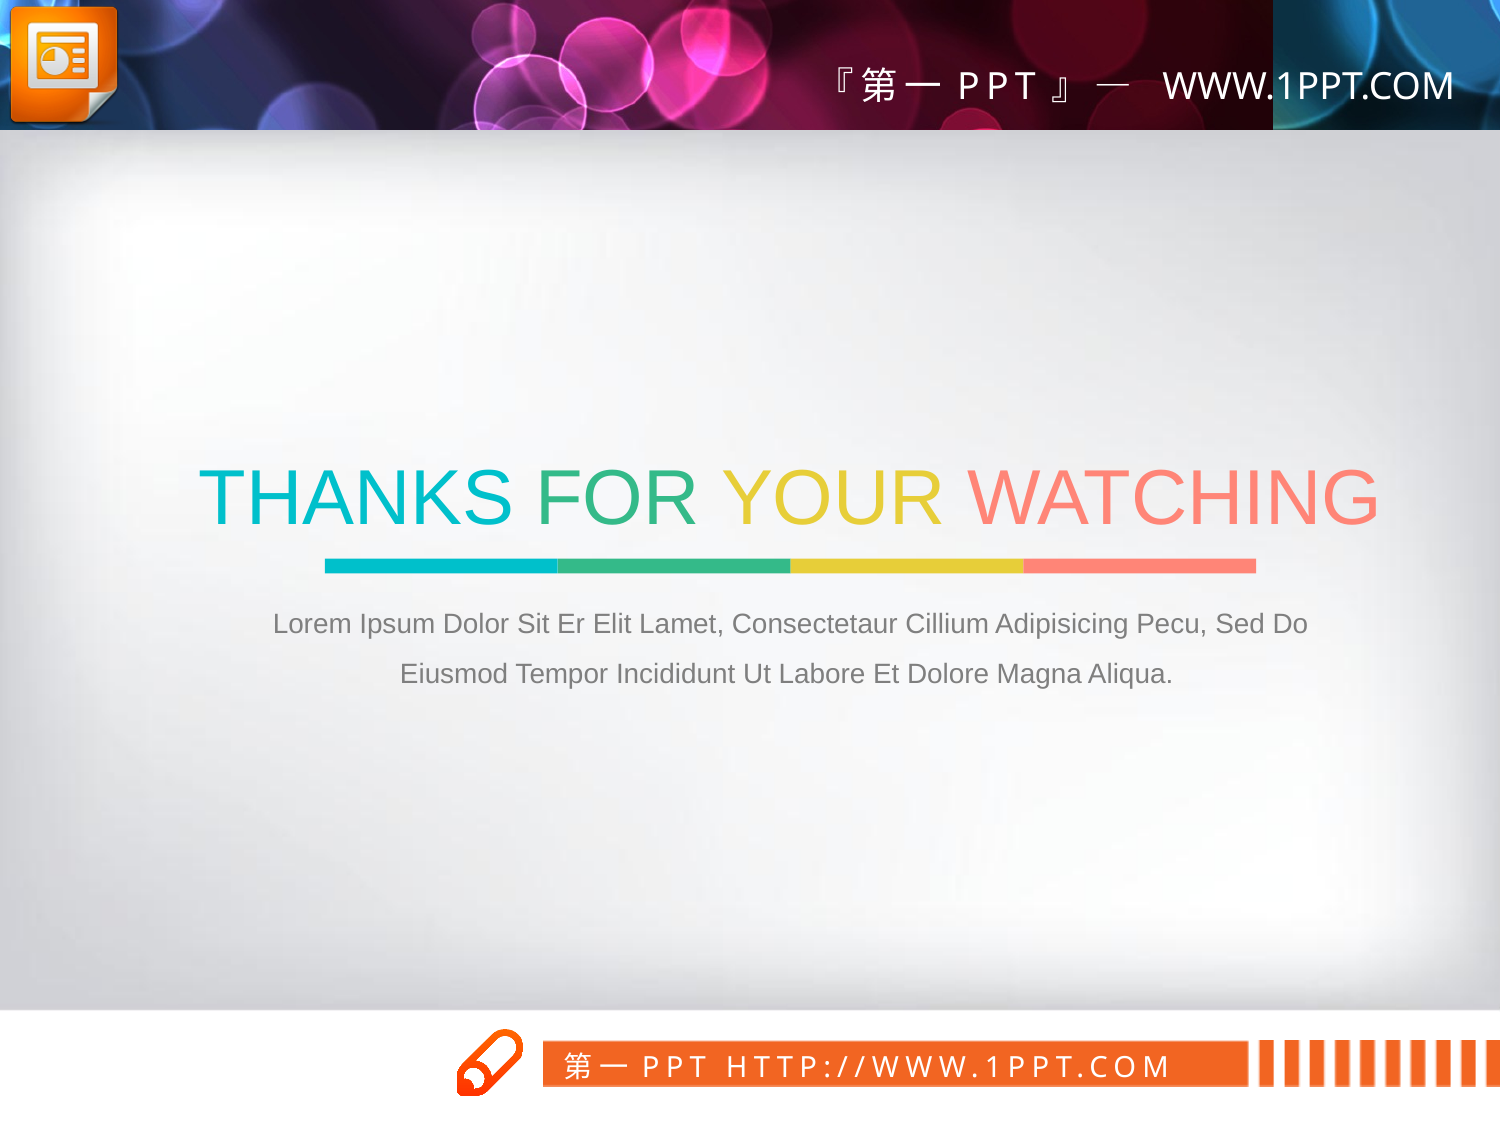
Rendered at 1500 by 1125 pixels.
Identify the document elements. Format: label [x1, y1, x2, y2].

text_box [145, 438, 1436, 693]
picture [543, 1040, 1500, 1087]
picture [0, 0, 1500, 1012]
